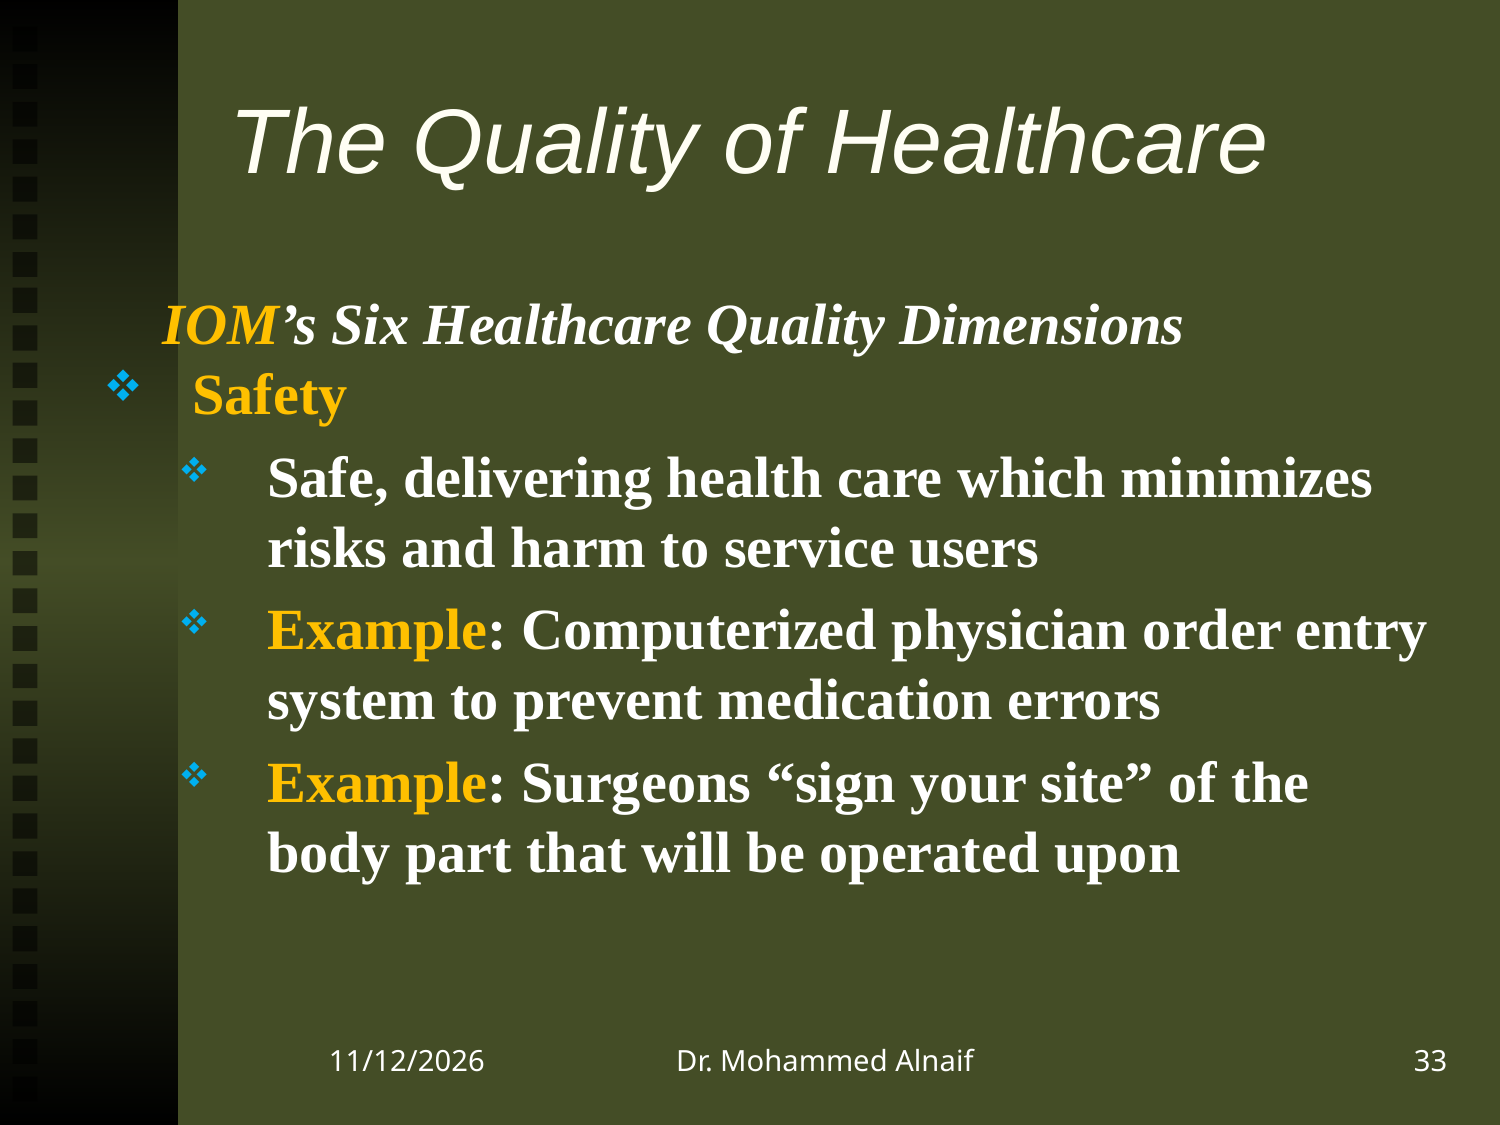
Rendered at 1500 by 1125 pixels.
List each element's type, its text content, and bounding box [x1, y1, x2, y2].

title The Quality of Healthcare [111, 42, 1388, 231]
subtitle IOM’s Six Healthcare Quality Dimensions Safety Safe, delivering health care which minimizes risks and harm to service users Example: Computerized physician order entry system to prevent medication errors Example: Surgeons “sign your site” of the body part that will be operated upon [88, 278, 1448, 977]
footer Dr. Mohammed Alnaif [587, 1024, 1063, 1101]
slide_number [187, 1024, 501, 1101]
slide_number 33 [1149, 1024, 1463, 1101]
